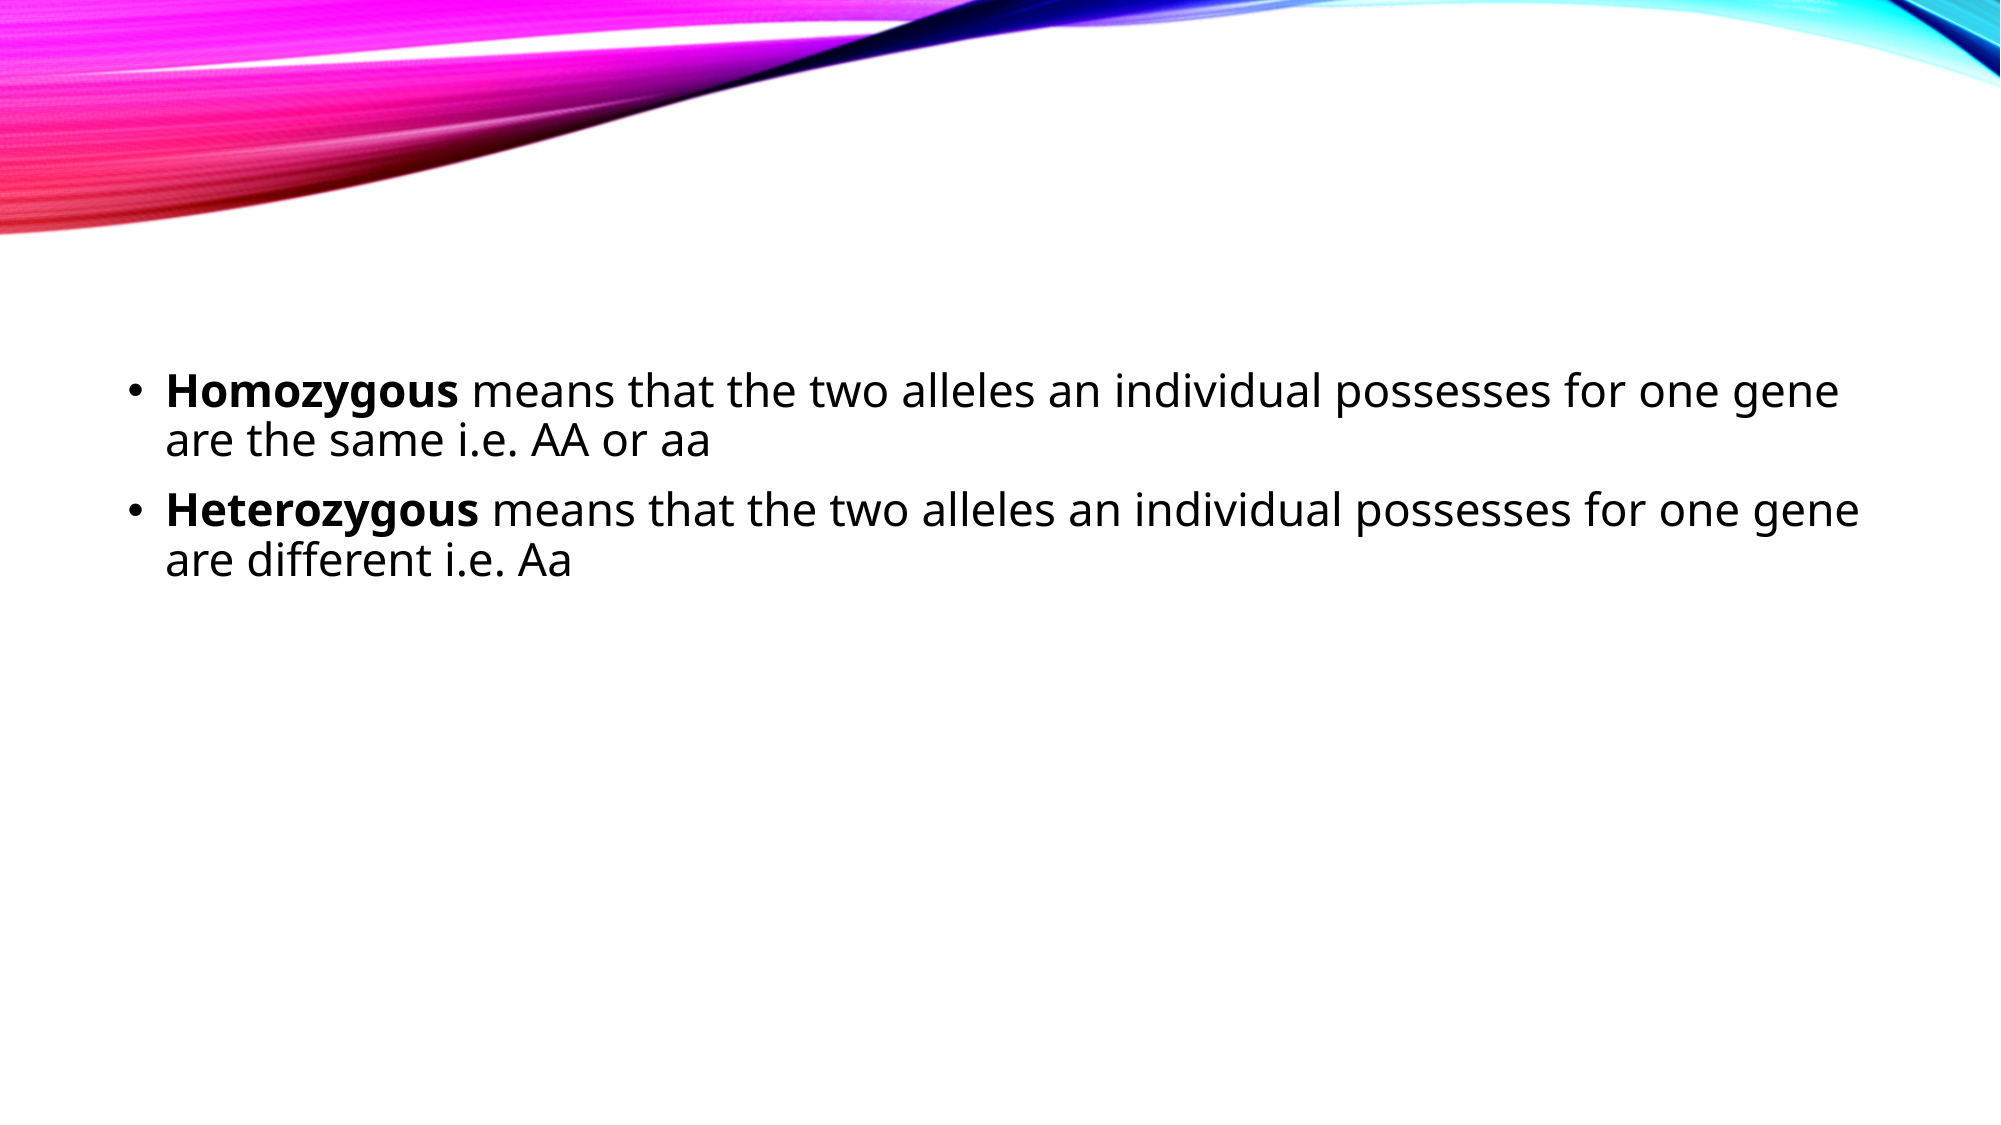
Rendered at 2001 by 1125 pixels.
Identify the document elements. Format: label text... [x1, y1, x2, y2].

picture [1910, 0, 2000, 45]
list Homozygous means that the two alleles an individual possesses for one gene are the same i.e. AA or aa Heterozygous means that the two alleles an individual possesses for one gene are different i.e. Aa [112, 360, 1888, 1021]
picture [0, 0, 2000, 237]
picture [1890, 0, 2000, 75]
